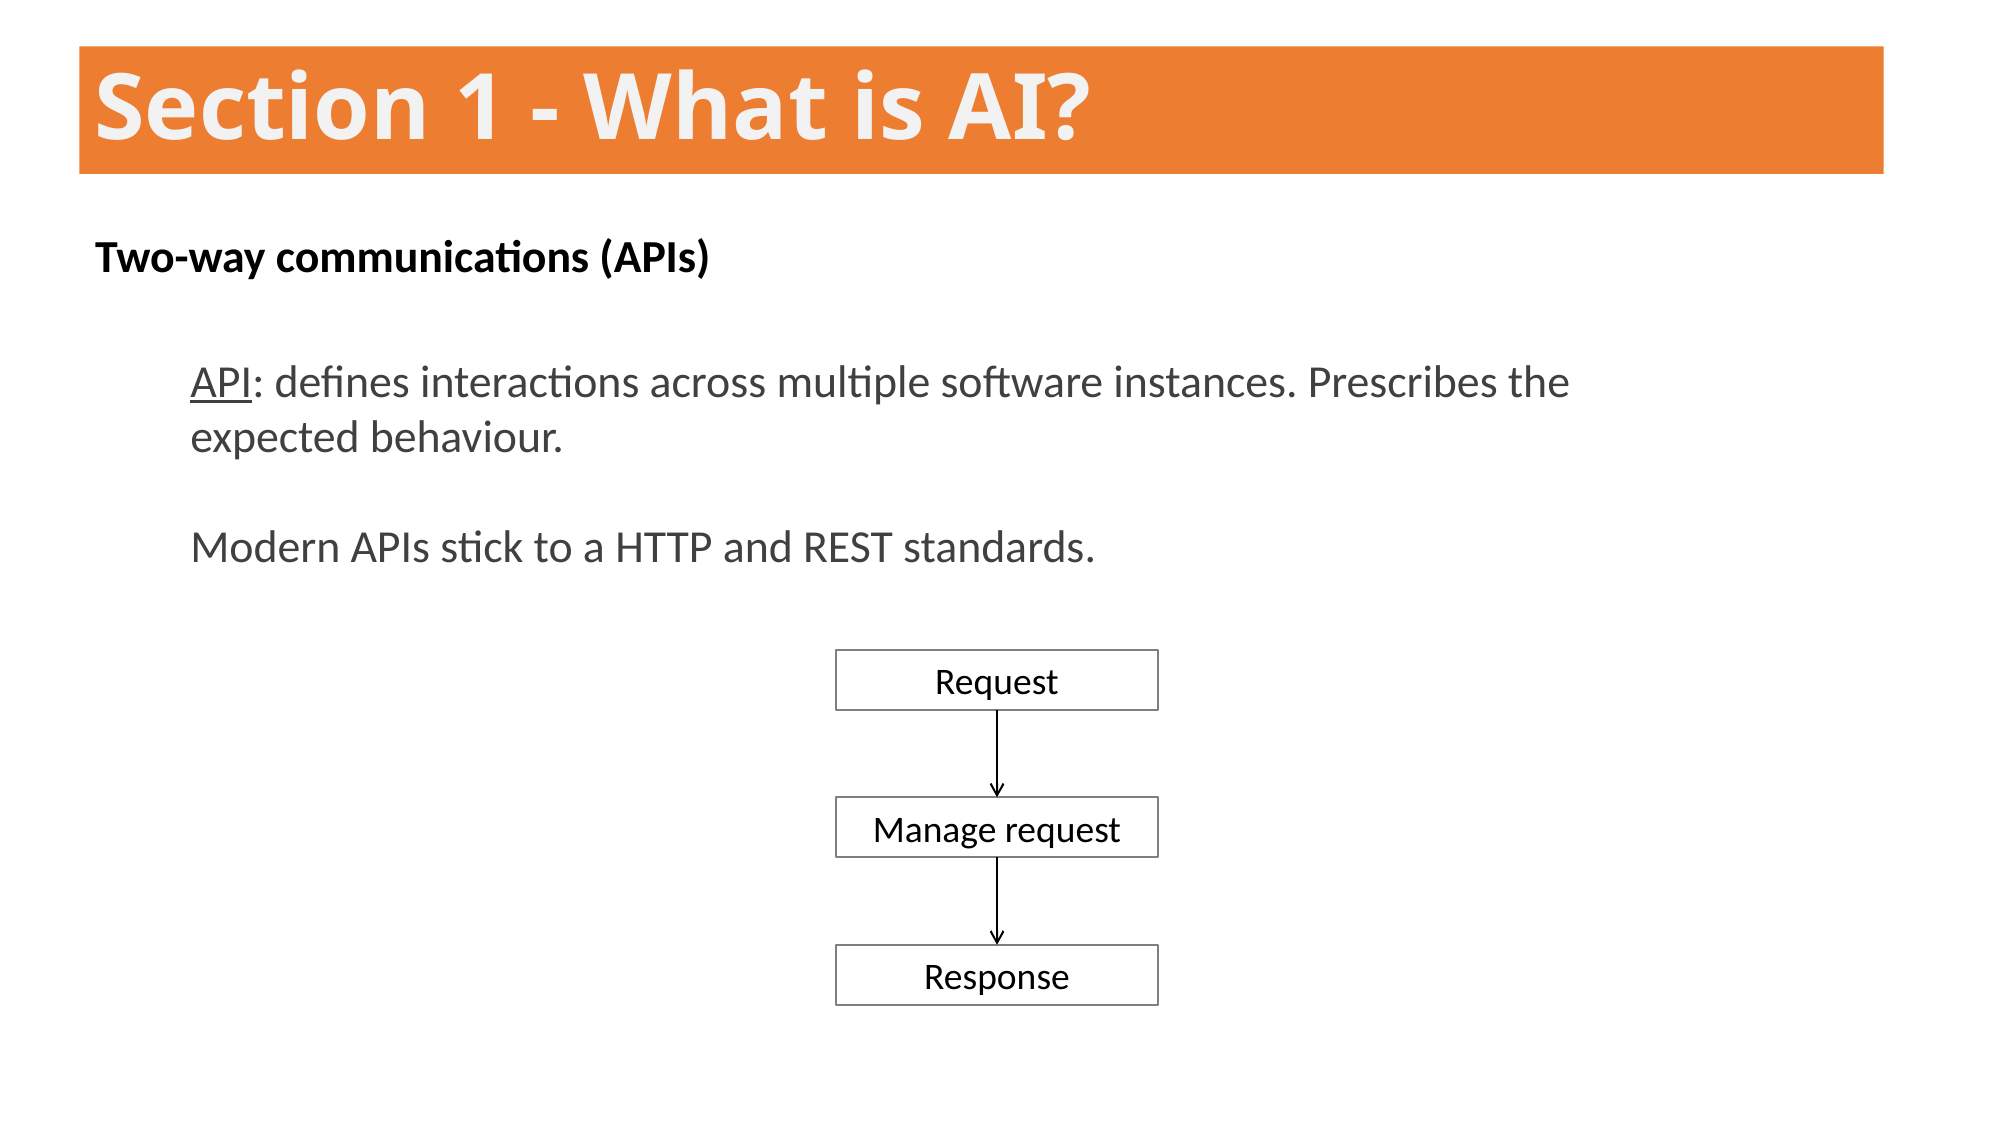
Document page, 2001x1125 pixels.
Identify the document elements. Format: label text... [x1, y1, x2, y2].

text_box Two-way communications (APIs) [80, 218, 1463, 344]
text_box Section 1 - What is AI? [79, 46, 1884, 174]
text_box Response [836, 944, 1158, 1005]
text_box Manage request [836, 797, 1158, 858]
text_box API: defines interactions across multiple software instances. Prescribes the expected behaviour. Modern APIs stick to a HTTP and REST standards. [175, 343, 1618, 594]
text_box Request [836, 649, 1158, 710]
